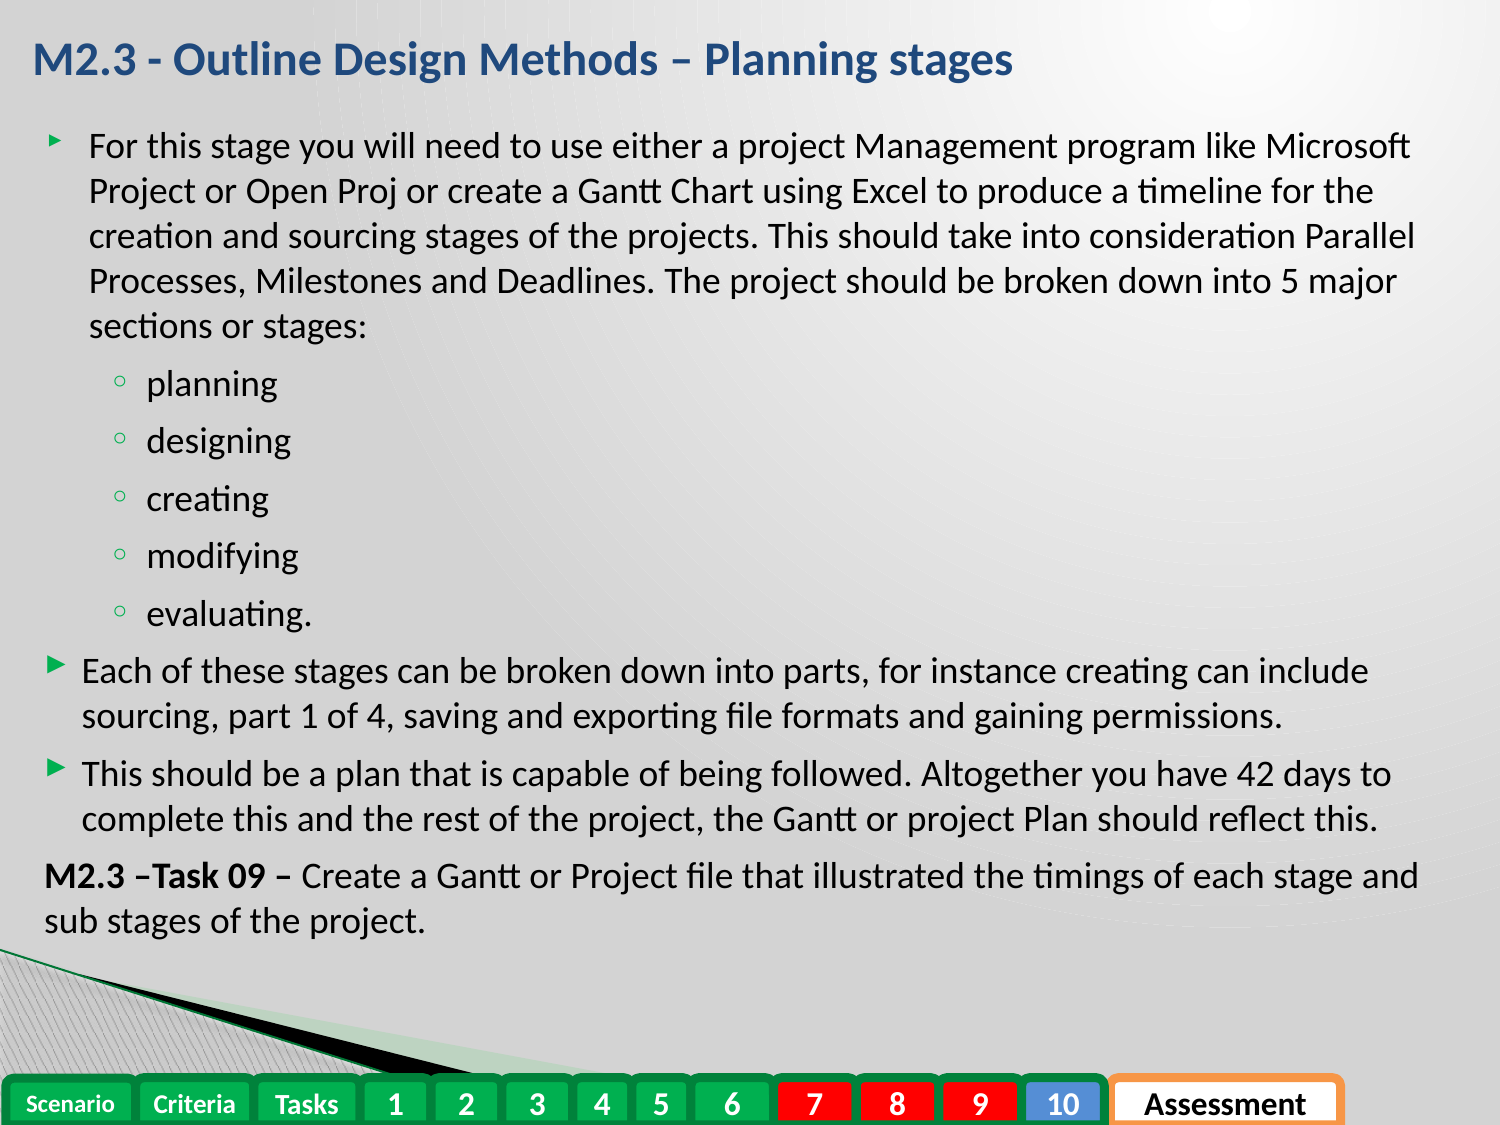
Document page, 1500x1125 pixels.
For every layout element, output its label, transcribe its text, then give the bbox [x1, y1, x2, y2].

text_box M2.3 - Outline Design Methods – Planning stages [17, 19, 1489, 94]
list For this stage you will need to use either a project Management program like Microsoft Project or Open Proj or create a Gantt Chart using Excel to produce a timeline for the creation and sourcing stages of the projects. This should take into consideration Parallel Processes, Milestones and Deadlines. The project should be broken down into 5 major sections or stages: planning designing creating modifying evaluating. Each of these stages can be broken down into parts, for instance creating can include sourcing, part 1 of 4, saving and exporting file formats and gaining permissions. This should be a plan that is capable of being followed. Altogether you have 42 days to complete this and the rest of the project, the Gantt or project Plan should reflect this. M2.3 –Task 09 – Create a Gantt or Project file that illustrated the timings of each stage and sub stages of the project. [29, 113, 1471, 923]
